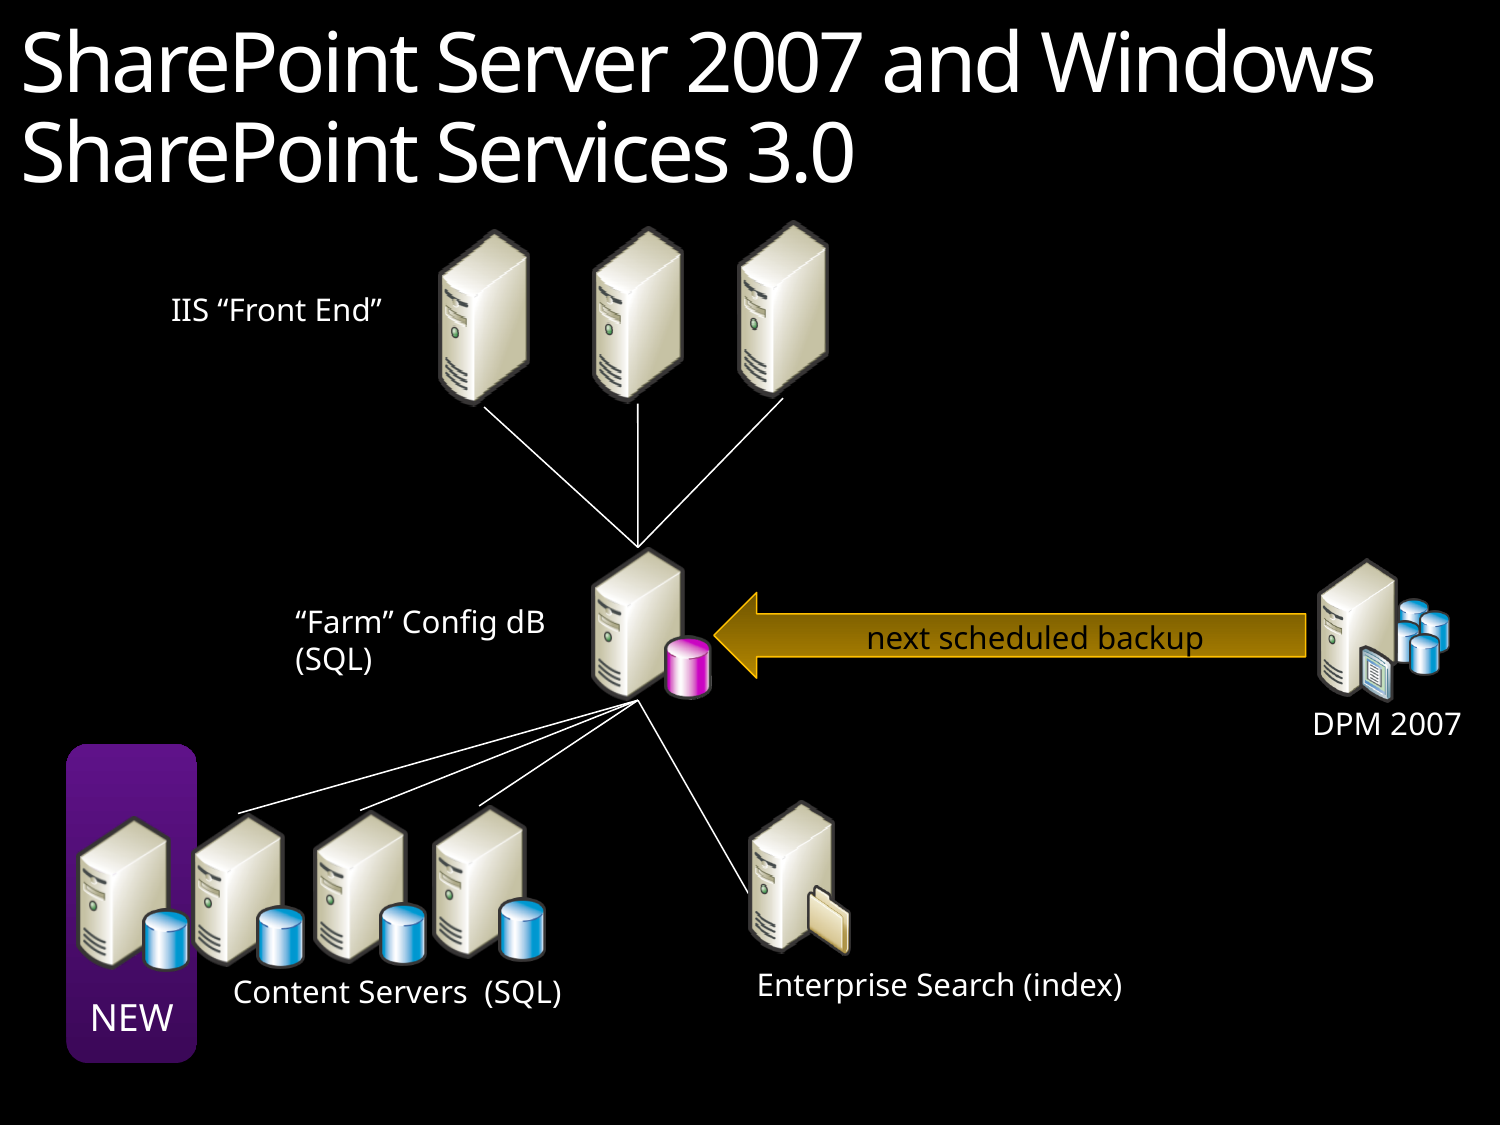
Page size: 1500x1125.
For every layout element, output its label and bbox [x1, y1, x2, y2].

picture [592, 225, 684, 404]
text_box [66, 399, 1307, 1064]
picture [438, 229, 530, 408]
text_box [155, 282, 398, 335]
picture [737, 220, 829, 399]
text_box [1297, 557, 1478, 749]
title [20, 20, 1500, 208]
